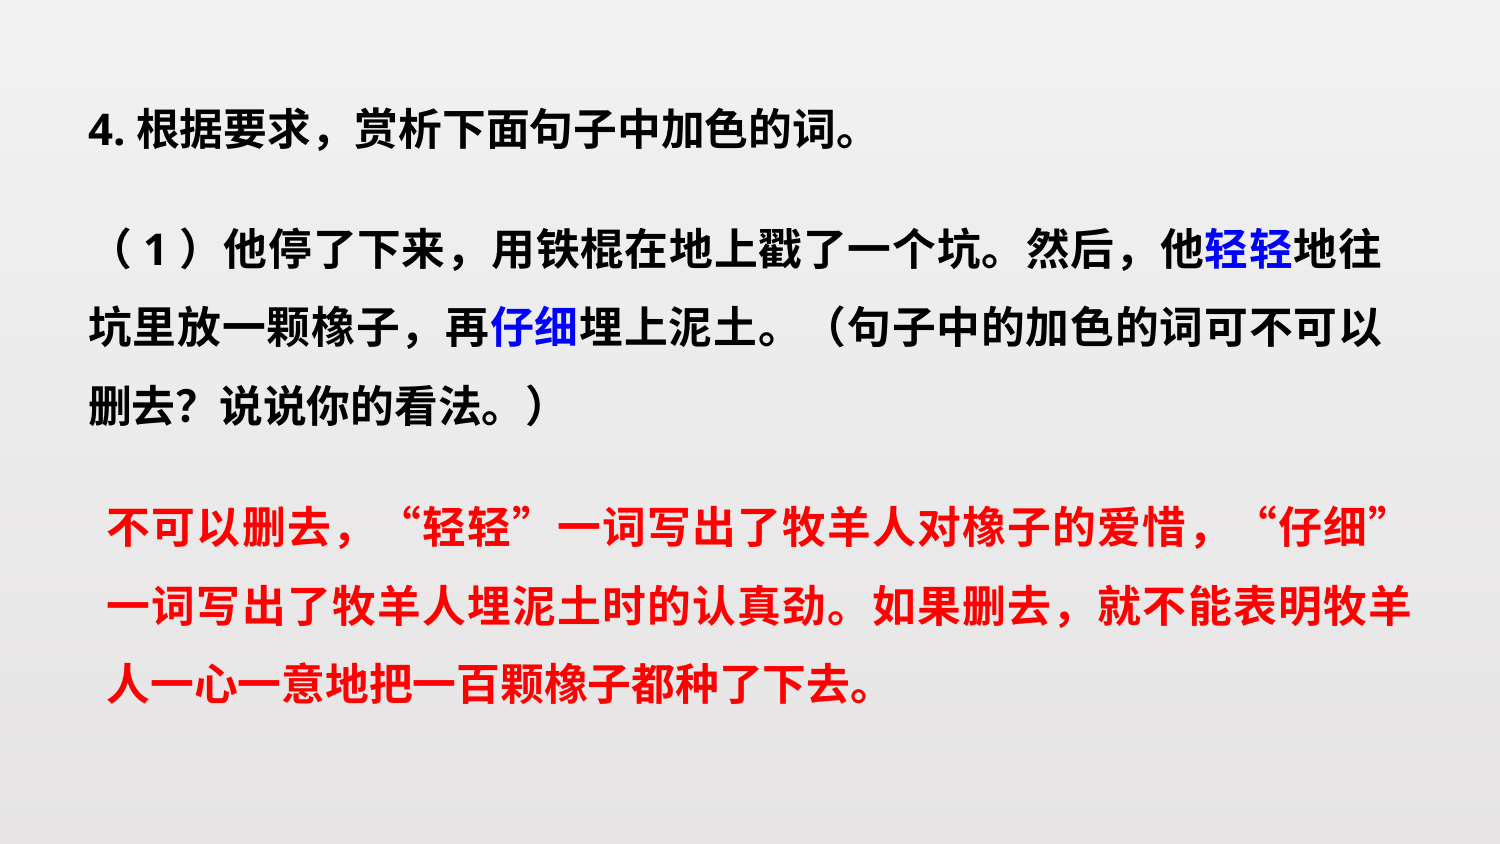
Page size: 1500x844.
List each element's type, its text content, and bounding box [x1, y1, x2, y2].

title 4.根据要求，赏析下面句子中加色的词。 [76, 76, 1427, 155]
list （1）他停了下来，用铁棍在地上戳了一个坑。然后，他轻轻地往坑里放一颗橡子，再仔细埋上泥土。（句子中的加色的词可不可以删去？说说你的看法。） [76, 189, 1394, 468]
text_box 不可以删去，“轻轻”一词写出了牧羊人对橡子的爱惜，“仔细”一词写出了牧羊人埋泥土时的认真劲。如果删去，就不能表明牧羊人一心一意地把一百颗橡子都种了下去。 [95, 467, 1424, 735]
